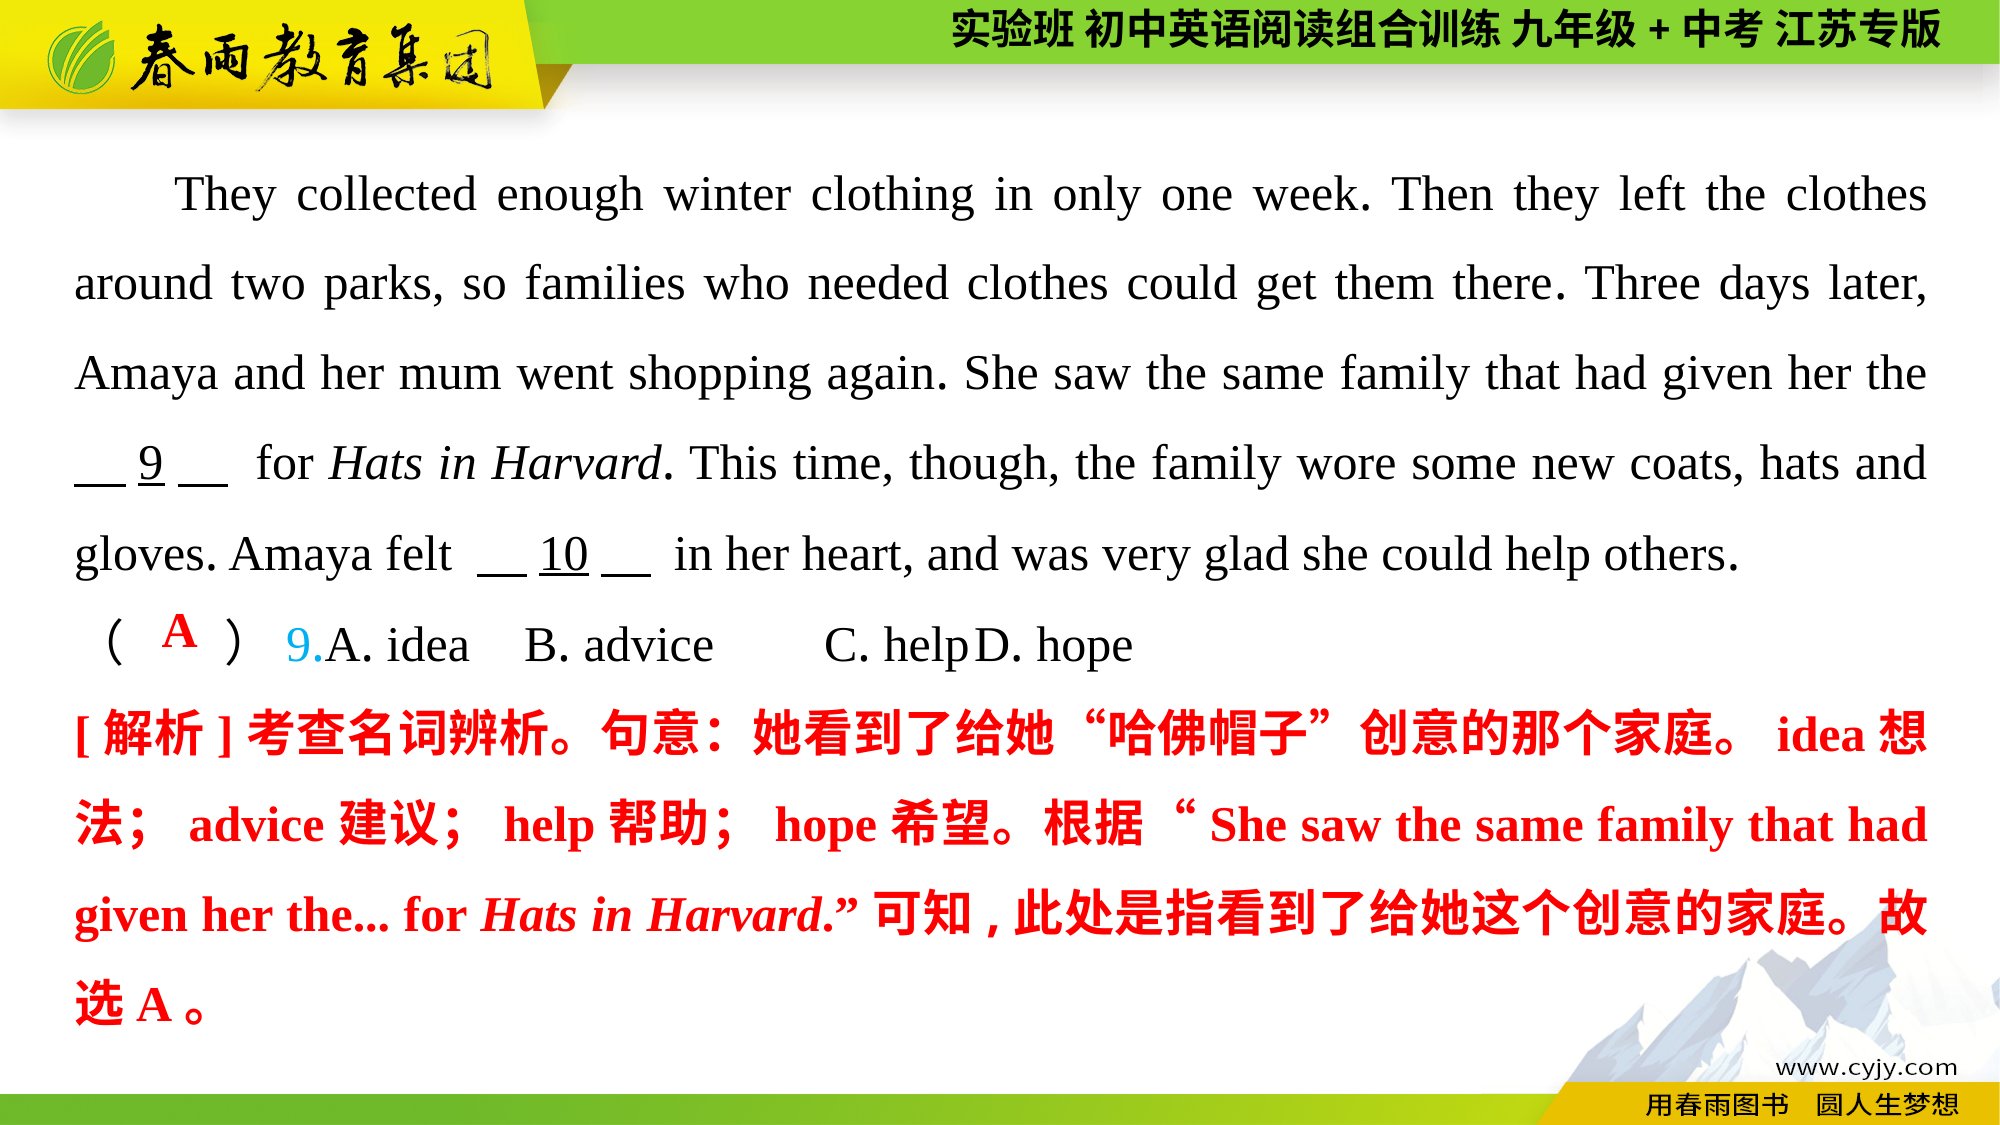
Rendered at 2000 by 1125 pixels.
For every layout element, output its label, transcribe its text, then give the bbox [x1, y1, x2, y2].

text_box [解析]考查名词辨析。句意：她看到了给她“哈佛帽子”创意的那个家庭。idea想法；advice建议；help帮助；hope希望。根据“She saw the same family that had given her the... for Hats in Harvard.”可知,此处是指看到了给她这个创意的家庭。故选A。 [59, 664, 1944, 1040]
text_box （ ）9.A. idea B. advice C. help D. hope [59, 574, 1944, 664]
text_box A [146, 590, 213, 664]
picture [0, 0, 2000, 1125]
list They collected enough winter clothing in only one week. Then they left the clothes around two parks, so families who needed clothes could get them there. Three days later, Amaya and her mum went shopping again. She saw the same family that had given her the 9 for Hats in Harvard. This time, though, the family wore some new coats, hats and gloves. Amaya felt 10 in her heart, and was very glad she could help others. [59, 122, 1944, 574]
